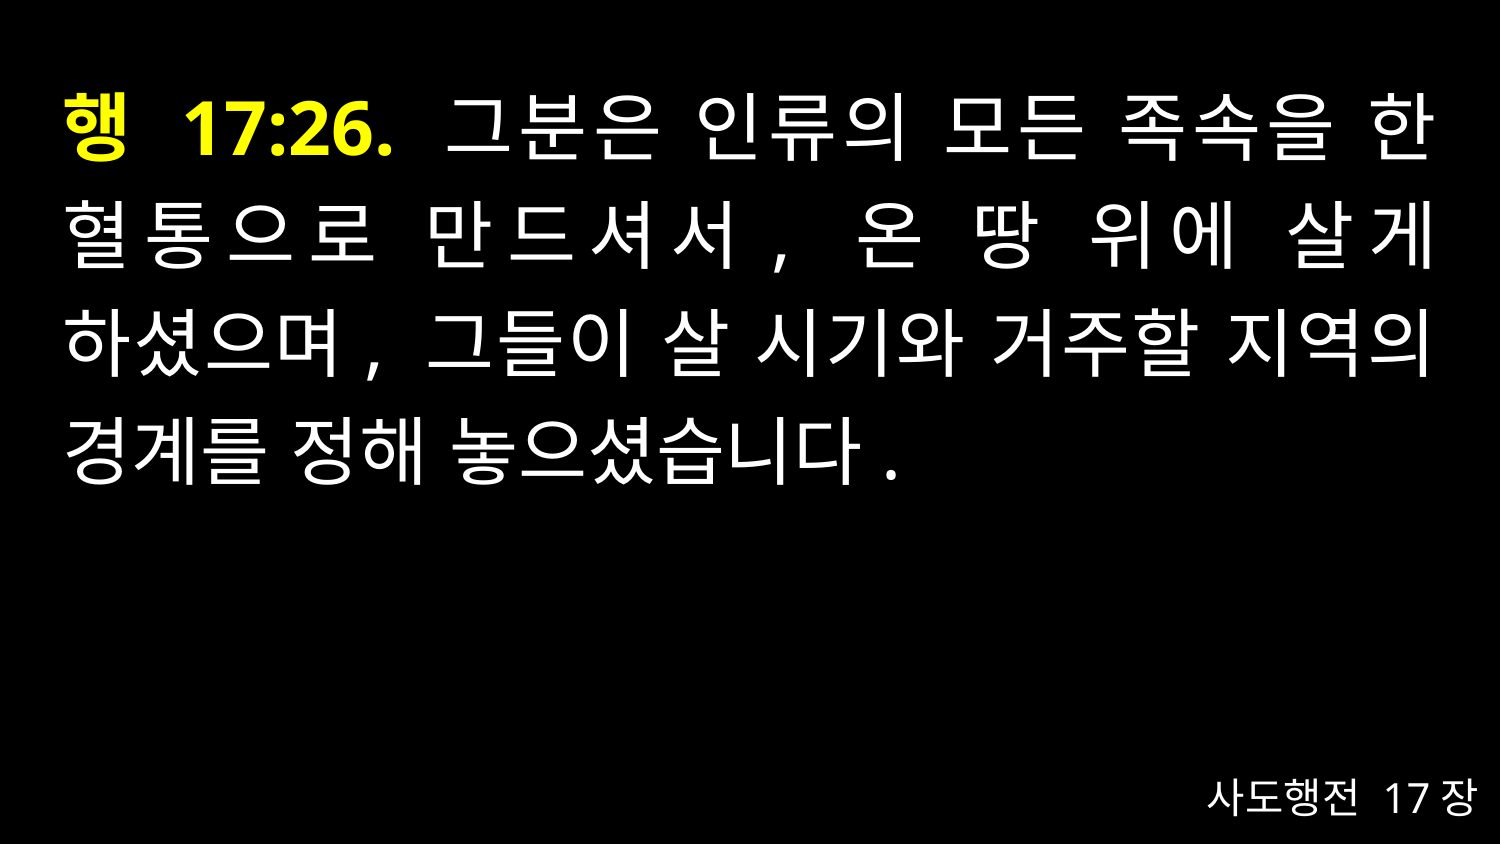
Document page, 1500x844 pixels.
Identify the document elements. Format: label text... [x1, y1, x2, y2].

subtitle 사도행전 17장 [916, 770, 1500, 844]
title 행 17:26. 그분은 인류의 모든 족속을 한 혈통으로 만드셔서, 온 땅 위에 살게 하셨으며, 그들이 살 시기와 거주할 지역의 경계를 정해 놓으셨습니다. [0, 0, 1500, 844]
